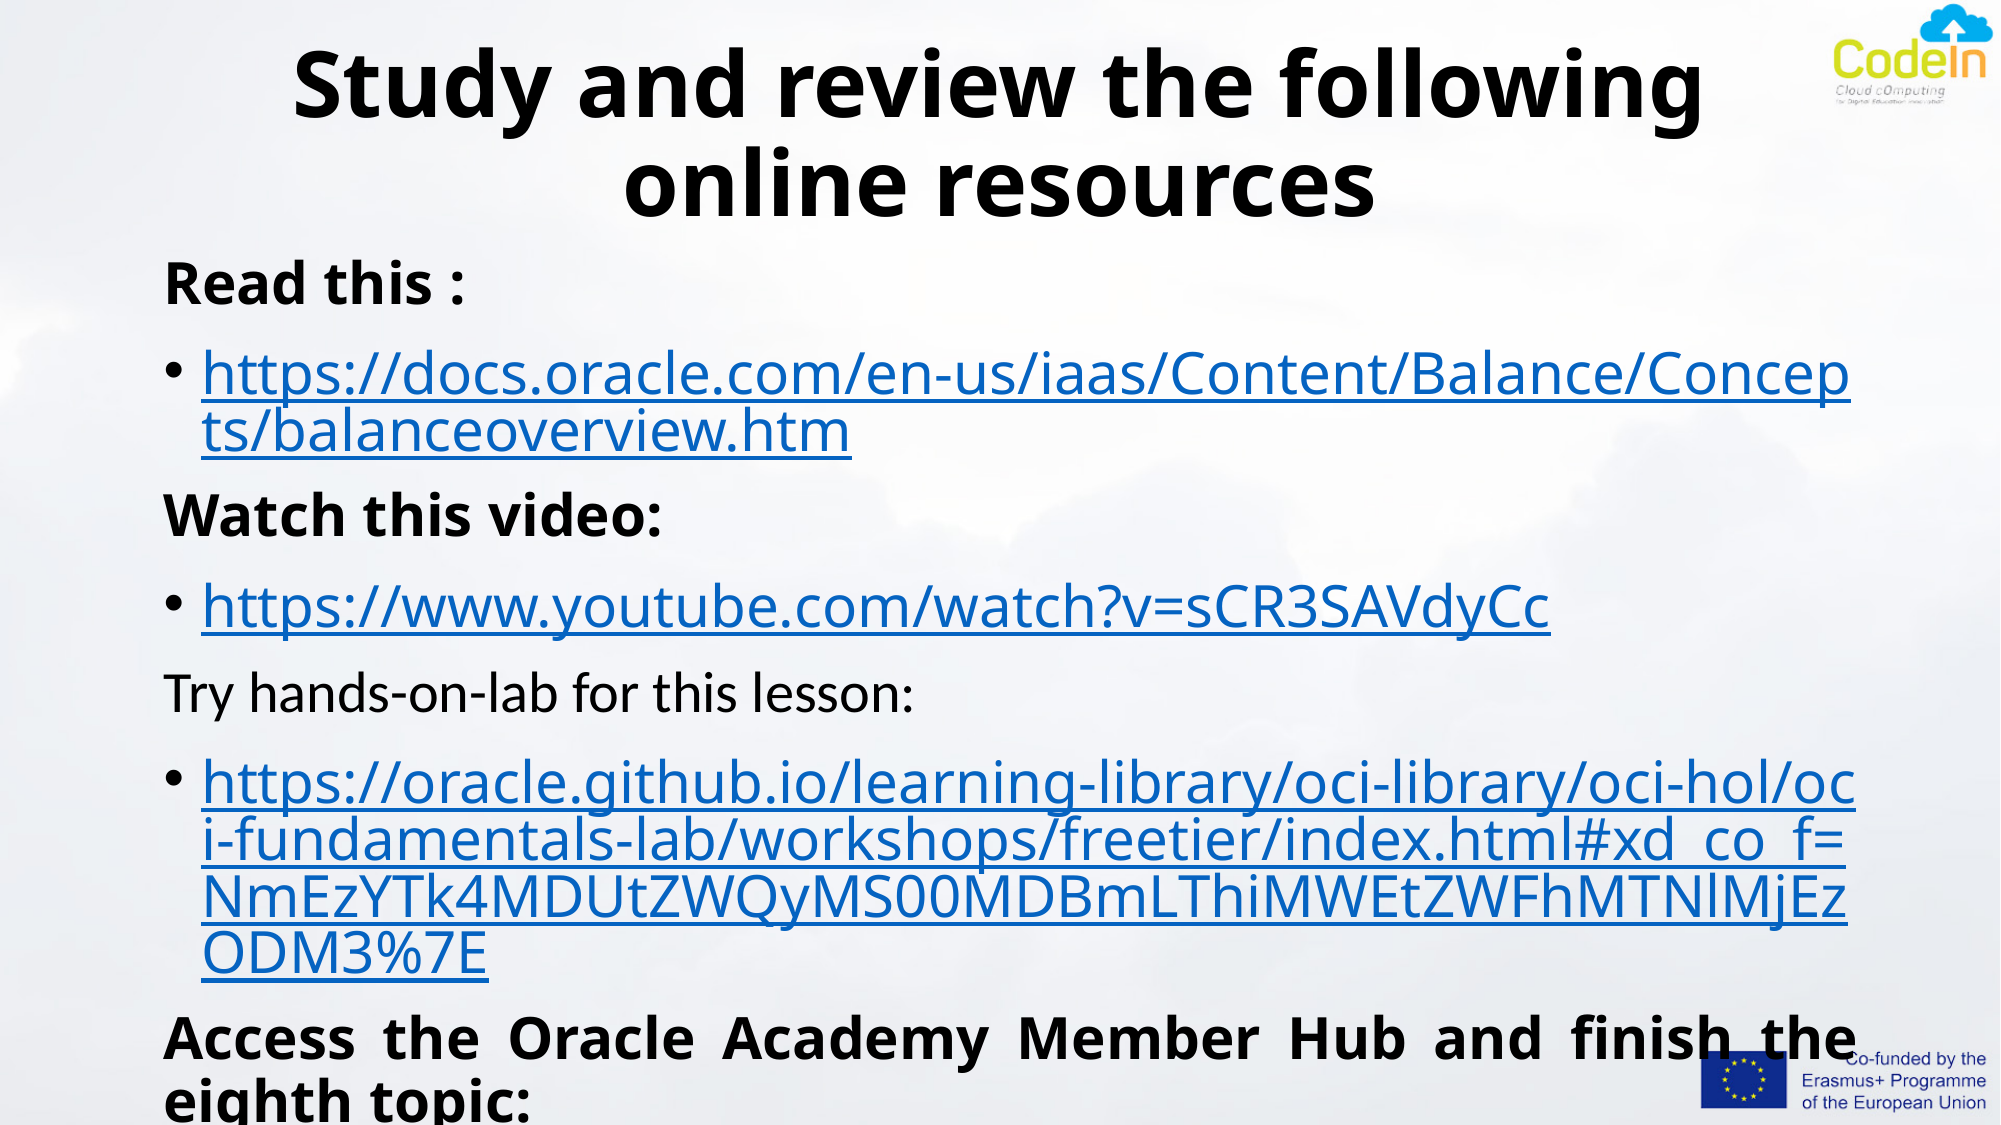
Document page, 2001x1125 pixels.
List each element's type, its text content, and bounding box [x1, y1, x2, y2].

list Read this : https://docs.oracle.com/en-us/iaas/Content/Balance/Concepts/balanceoverview.htm Watch this video: https://www.youtube.com/watch?v=sCR3SAVdyCc Try hands-on-lab for this lesson: https://oracle.github.io/learning-library/oci-library/oci-hol/oci-fundamentals-lab/workshops/freetier/index.html#xd_co_f=NmEzYTk4MDUtZWQyMS00MDBmLThiMWEtZWFhMTNlMjEzODM3%7E Access the Oracle Academy Member Hub and finish the eighth topic: academy.oracle.com [148, 246, 1874, 1097]
picture [0, 0, 2001, 1125]
title Study and review the following online resources [137, 28, 1863, 247]
